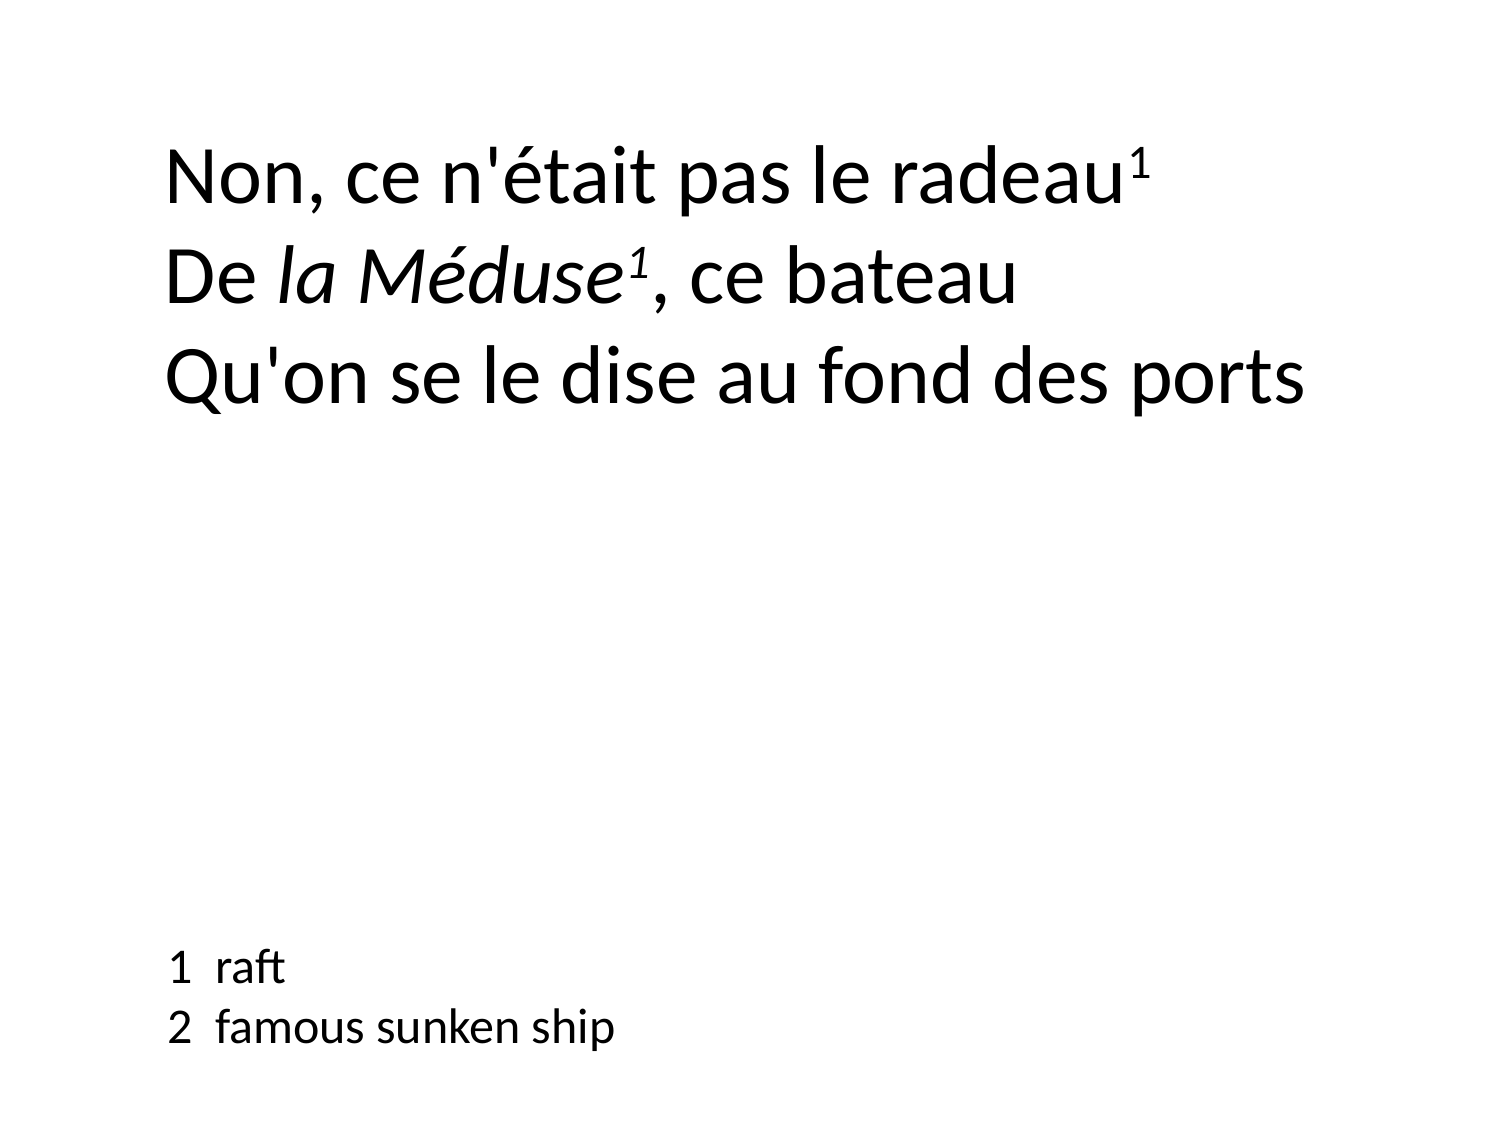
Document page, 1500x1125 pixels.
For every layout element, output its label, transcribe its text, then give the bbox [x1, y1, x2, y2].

text_box 1 raft 2 famous sunken ship [152, 926, 631, 1061]
text_box Non, ce n'était pas le radeau1 De la Méduse1, ce bateau Qu'on se le dise au fond des ports [150, 112, 1500, 528]
